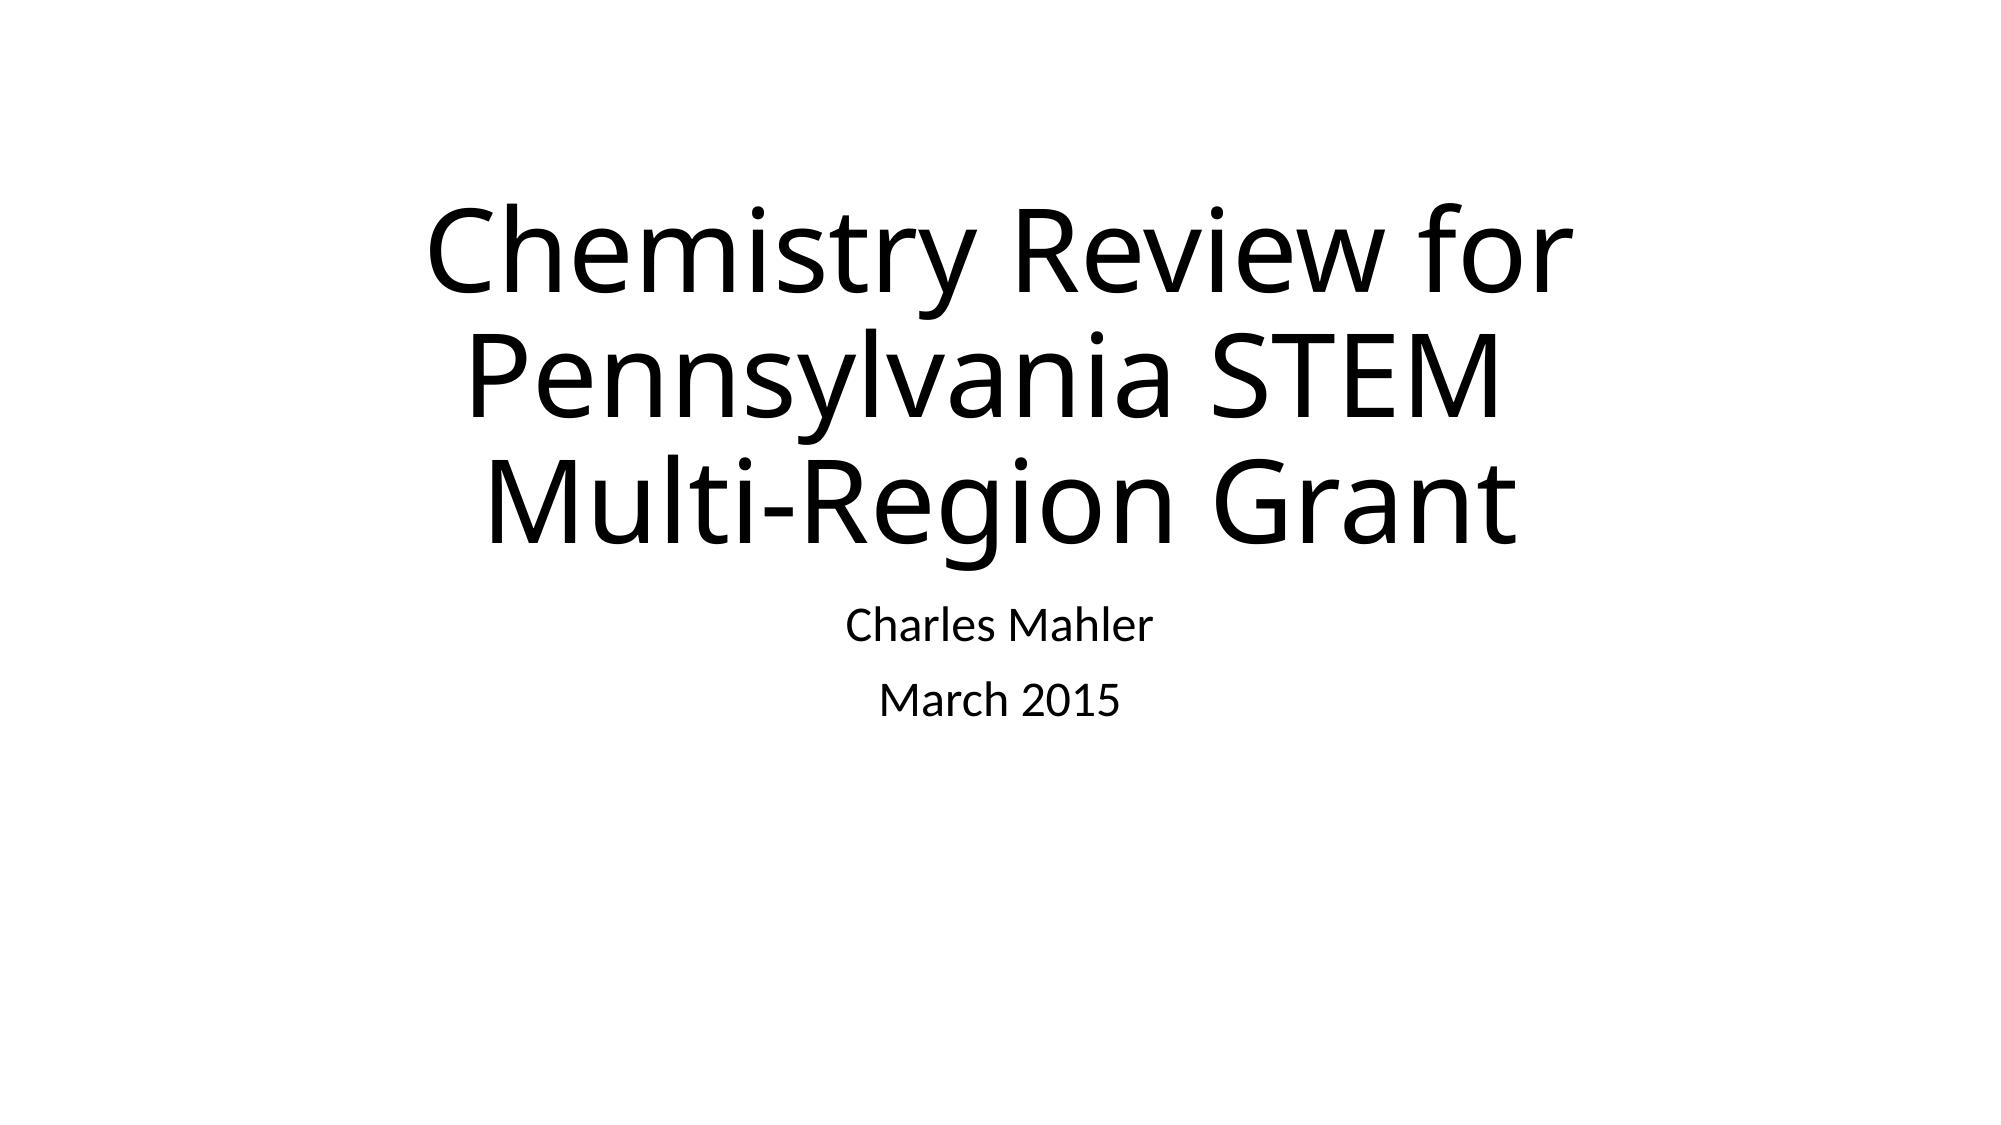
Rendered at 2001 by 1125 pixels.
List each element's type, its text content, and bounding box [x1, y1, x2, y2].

title Chemistry Review for Pennsylvania STEM Multi-Region Grant [249, 184, 1750, 576]
subtitle Charles Mahler March 2015 [249, 590, 1750, 863]
